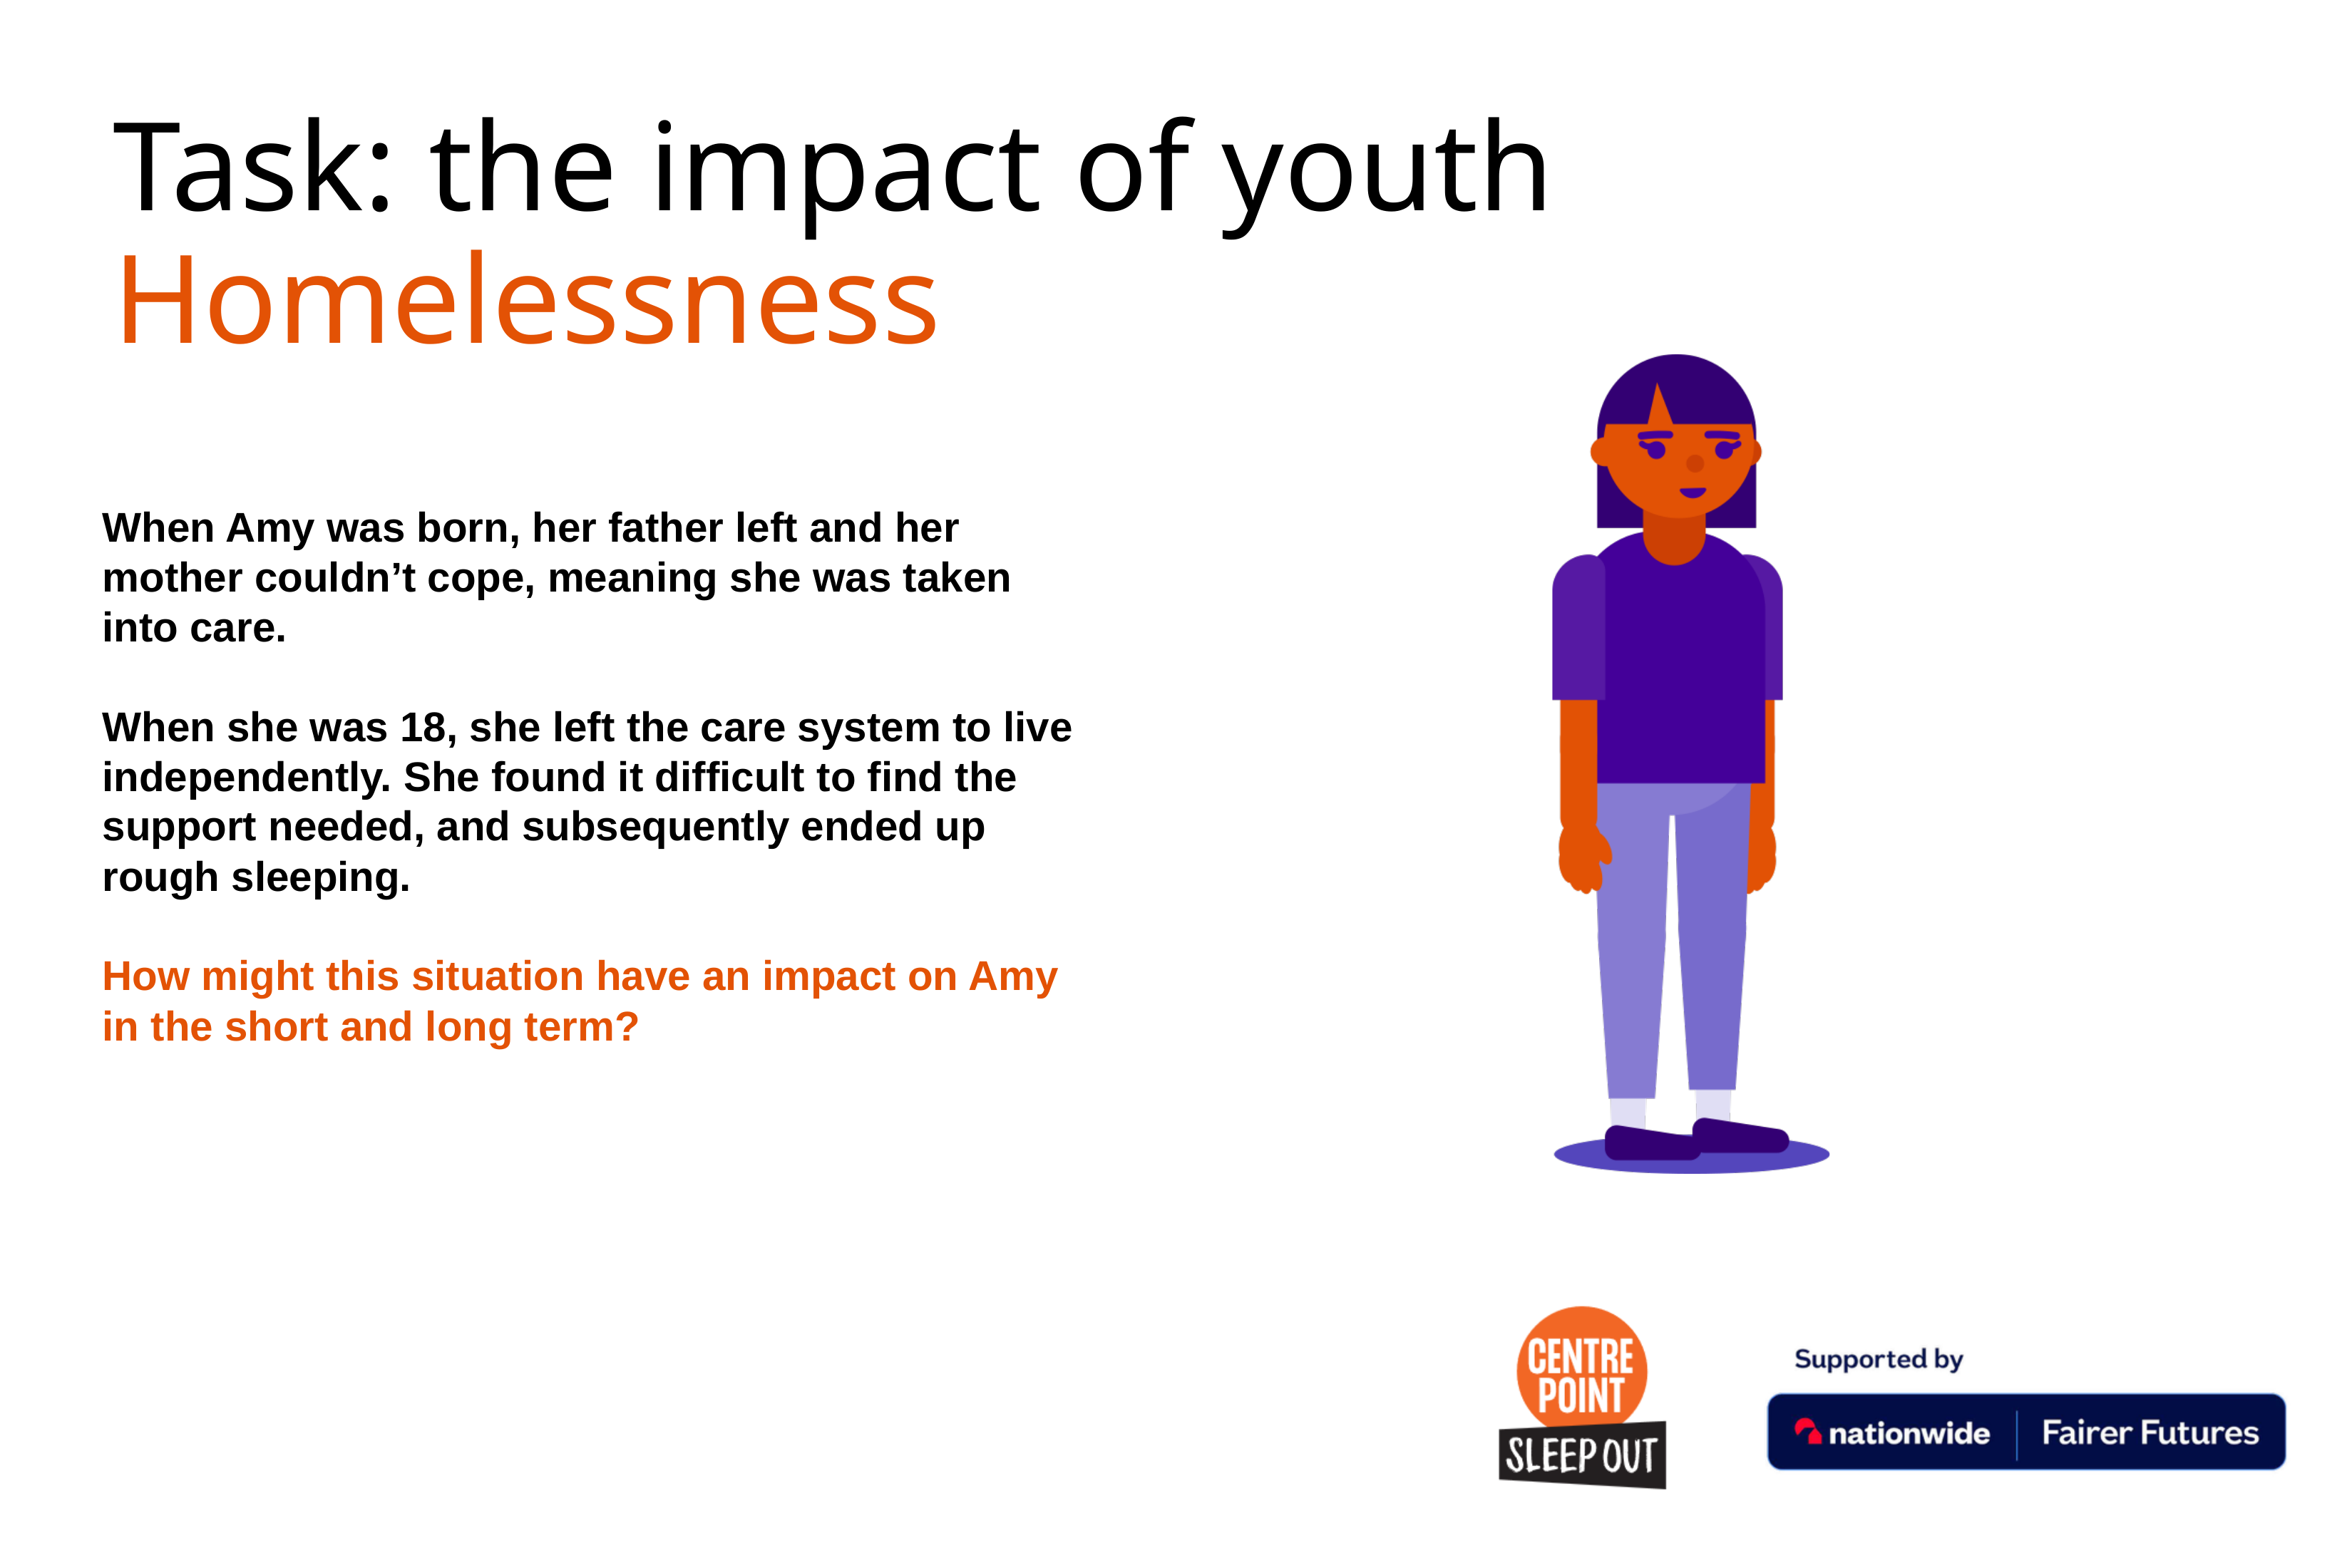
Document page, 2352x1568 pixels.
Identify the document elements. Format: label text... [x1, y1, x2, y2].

text_box Task: the impact of youth Homelessness [102, 99, 1772, 296]
picture [1460, 1288, 2317, 1533]
picture [1460, 295, 1923, 1235]
text_box When Amy was born, her father left and her mother couldn’t cope, meaning she was taken into care. When she was 18, she left the care system to live independently. She found it difficult to find the support needed, and subsequently ended up rough sleeping. How might this situation have an impact on Amy in the short and long term? [102, 485, 1083, 1099]
